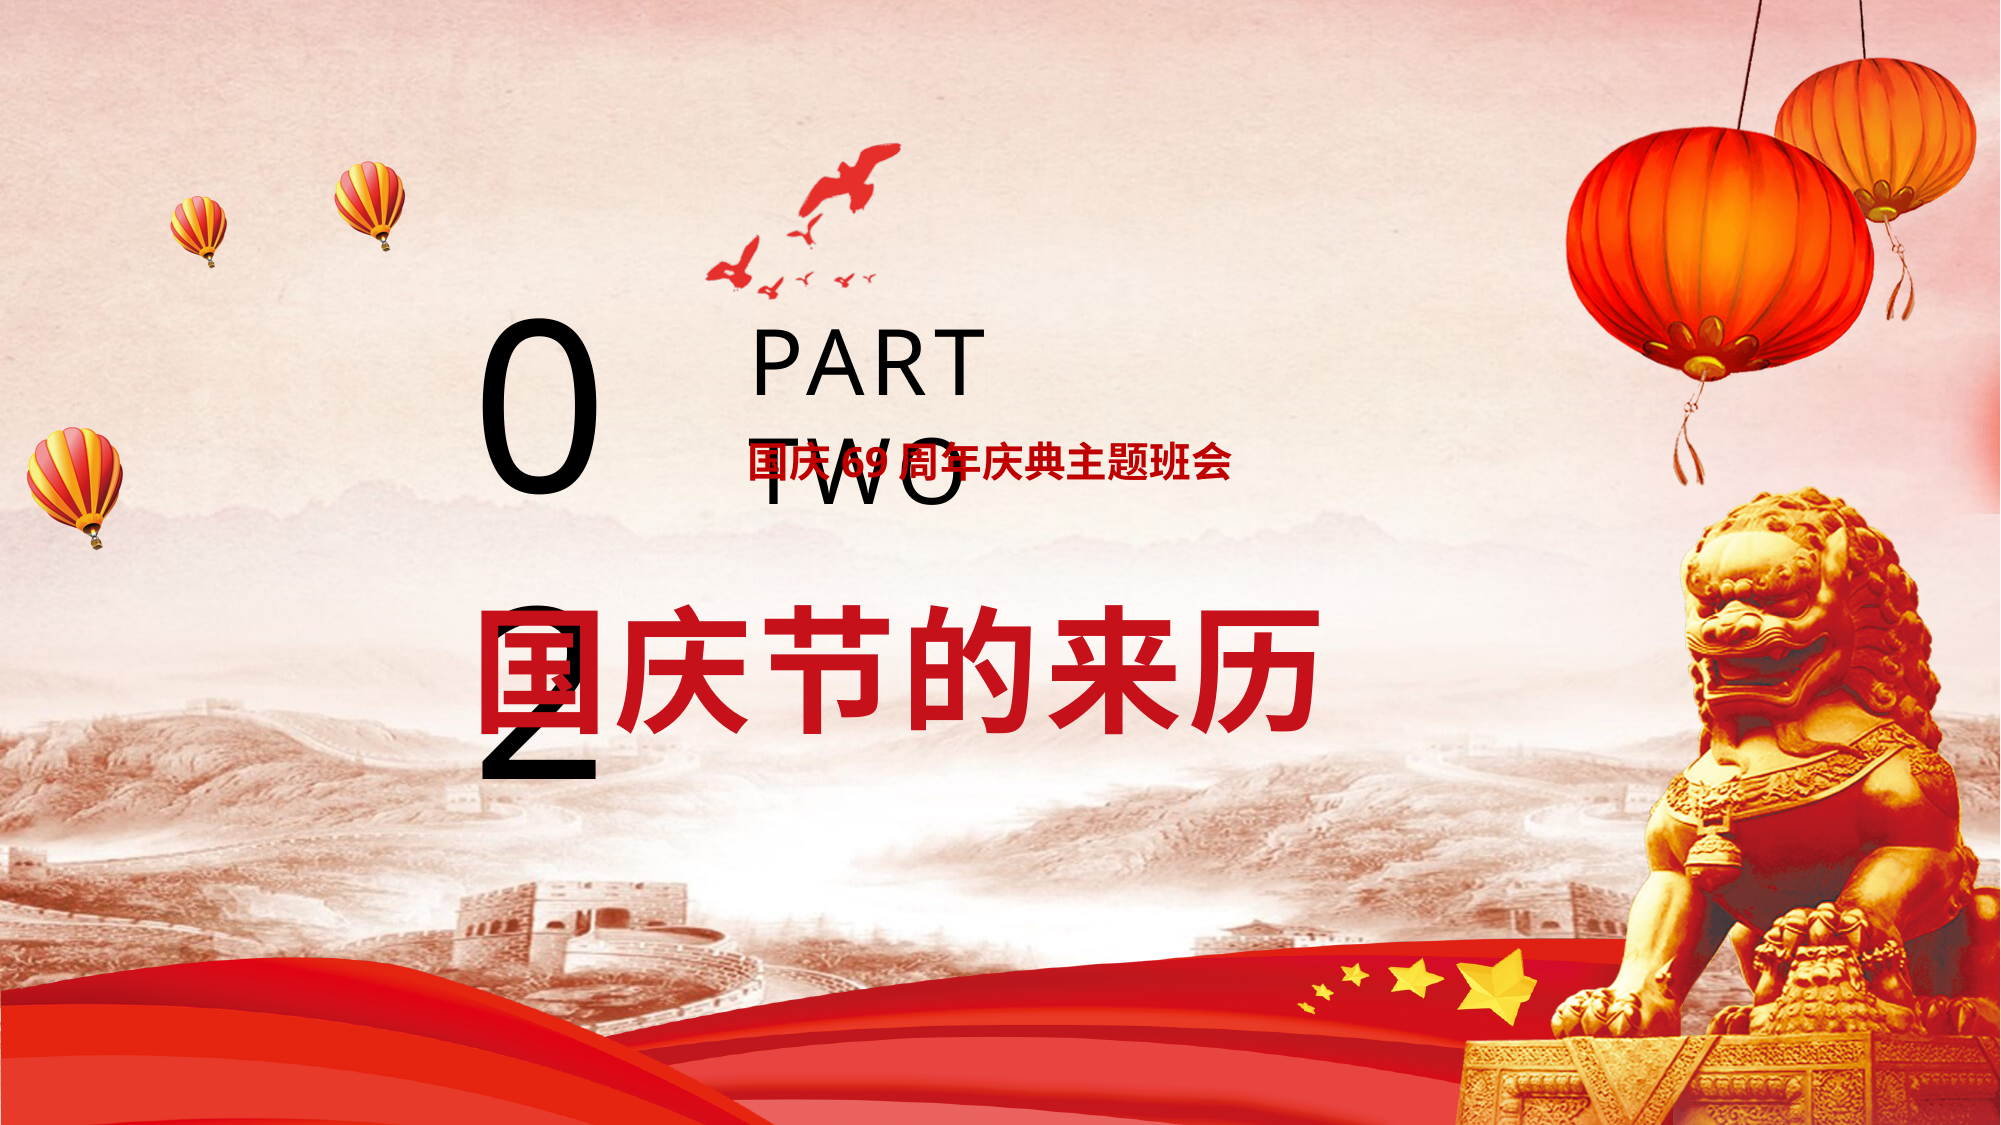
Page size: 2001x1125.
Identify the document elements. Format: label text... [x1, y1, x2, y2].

text_box 02 [456, 758, 757, 836]
text_box 02 [456, 245, 757, 577]
text_box 国庆节的来历 [456, 577, 1465, 758]
picture [0, 0, 2001, 1125]
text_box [732, 296, 1321, 495]
